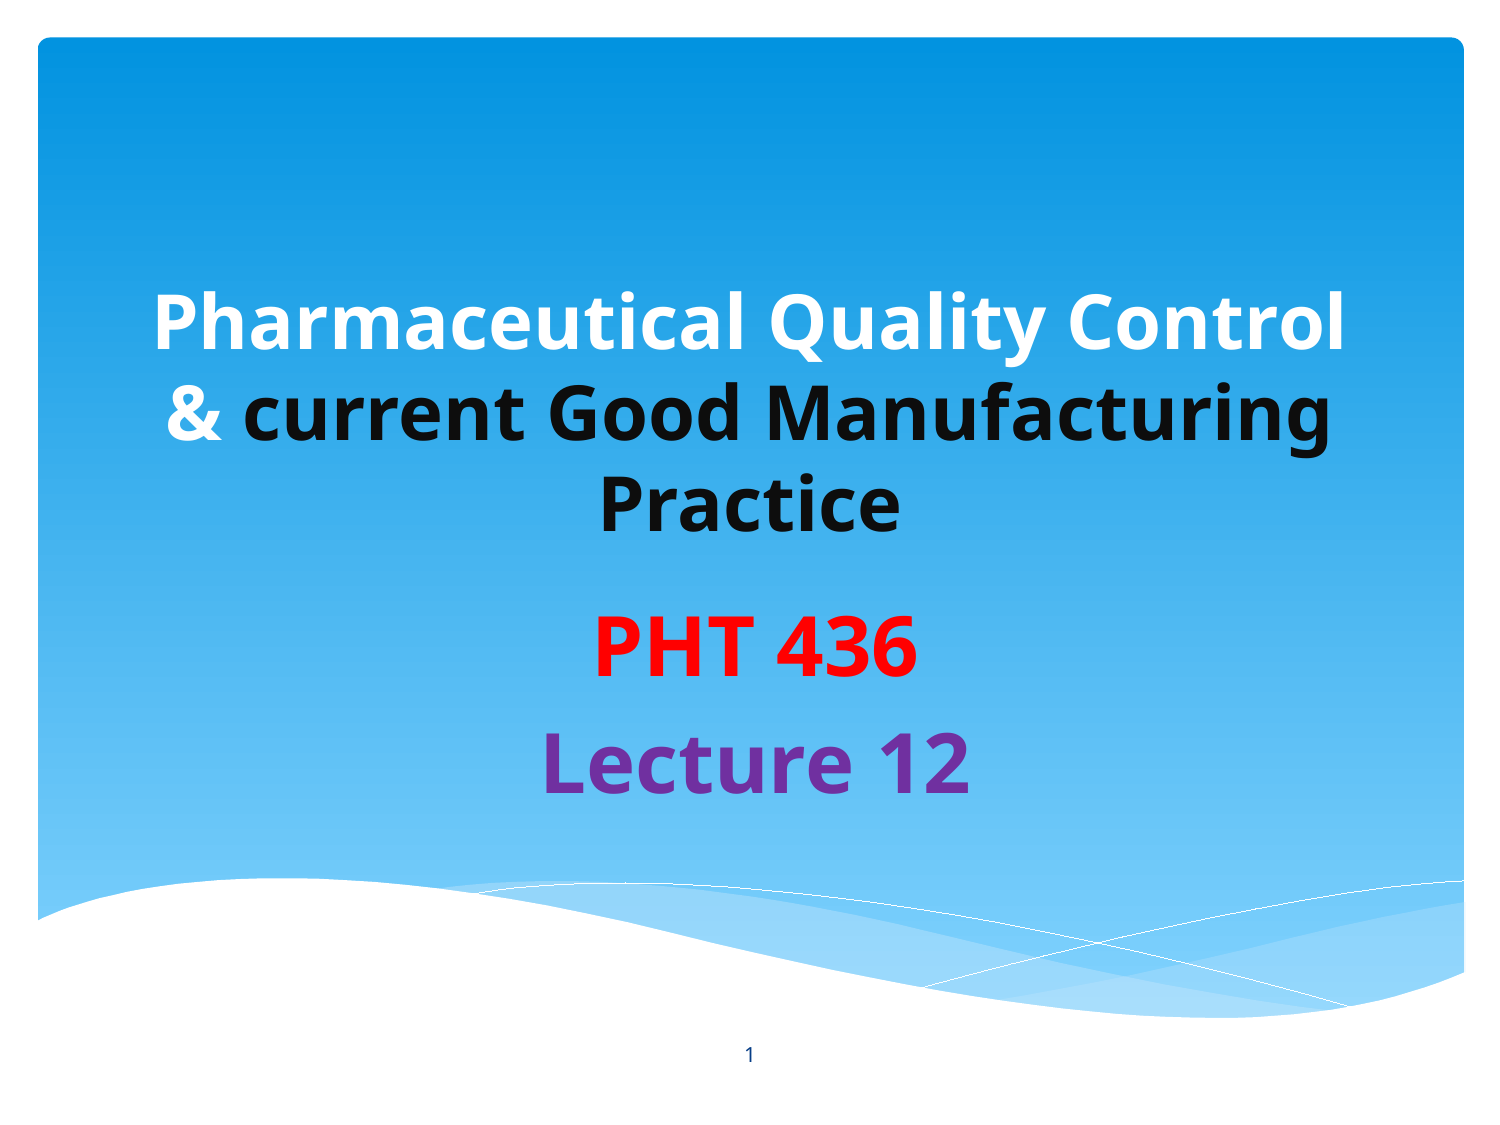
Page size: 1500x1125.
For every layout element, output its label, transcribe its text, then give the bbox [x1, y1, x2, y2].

subtitle PHT 436 Lecture 12 [230, 586, 1281, 828]
slide_number 1 [654, 1025, 846, 1086]
title Pharmaceutical Quality Control & current Good Manufacturing Practice [112, 262, 1388, 555]
